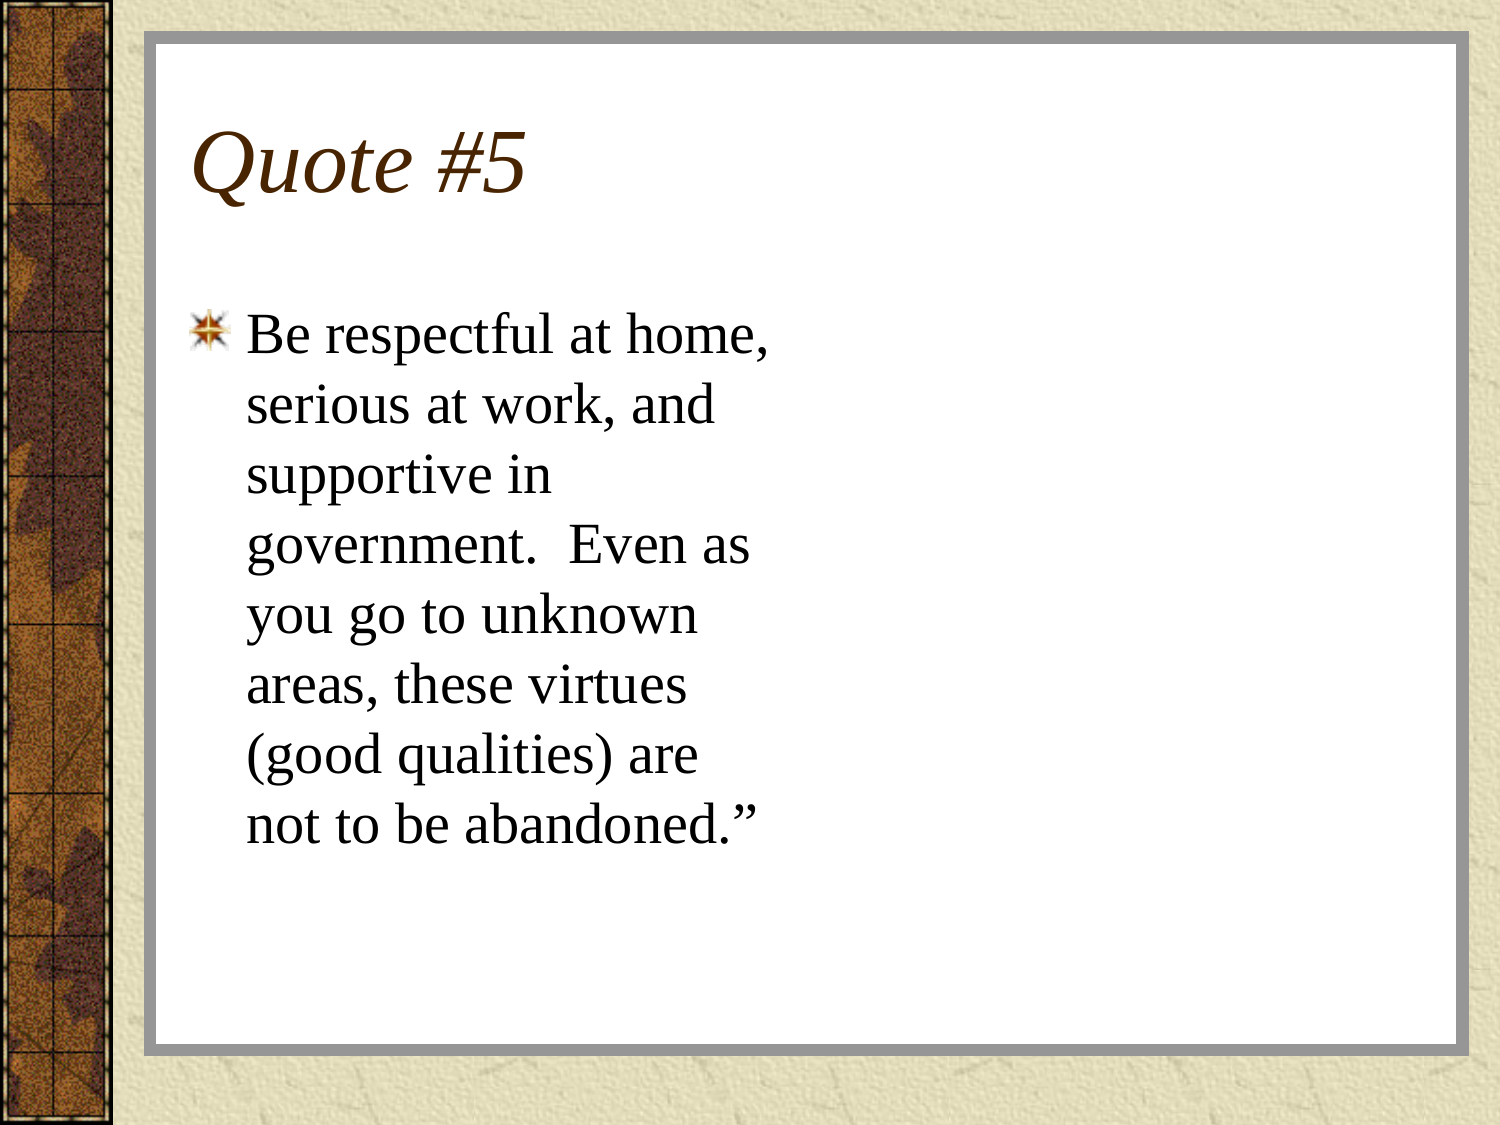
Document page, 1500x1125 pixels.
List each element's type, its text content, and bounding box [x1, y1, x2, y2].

title Quote #5 [174, 62, 1450, 250]
picture [0, 0, 1500, 1125]
list Be respectful at home, serious at work, and supportive in government. Even as you go to unknown areas, these virtues (good qualities) are not to be abandoned.” [174, 287, 800, 963]
